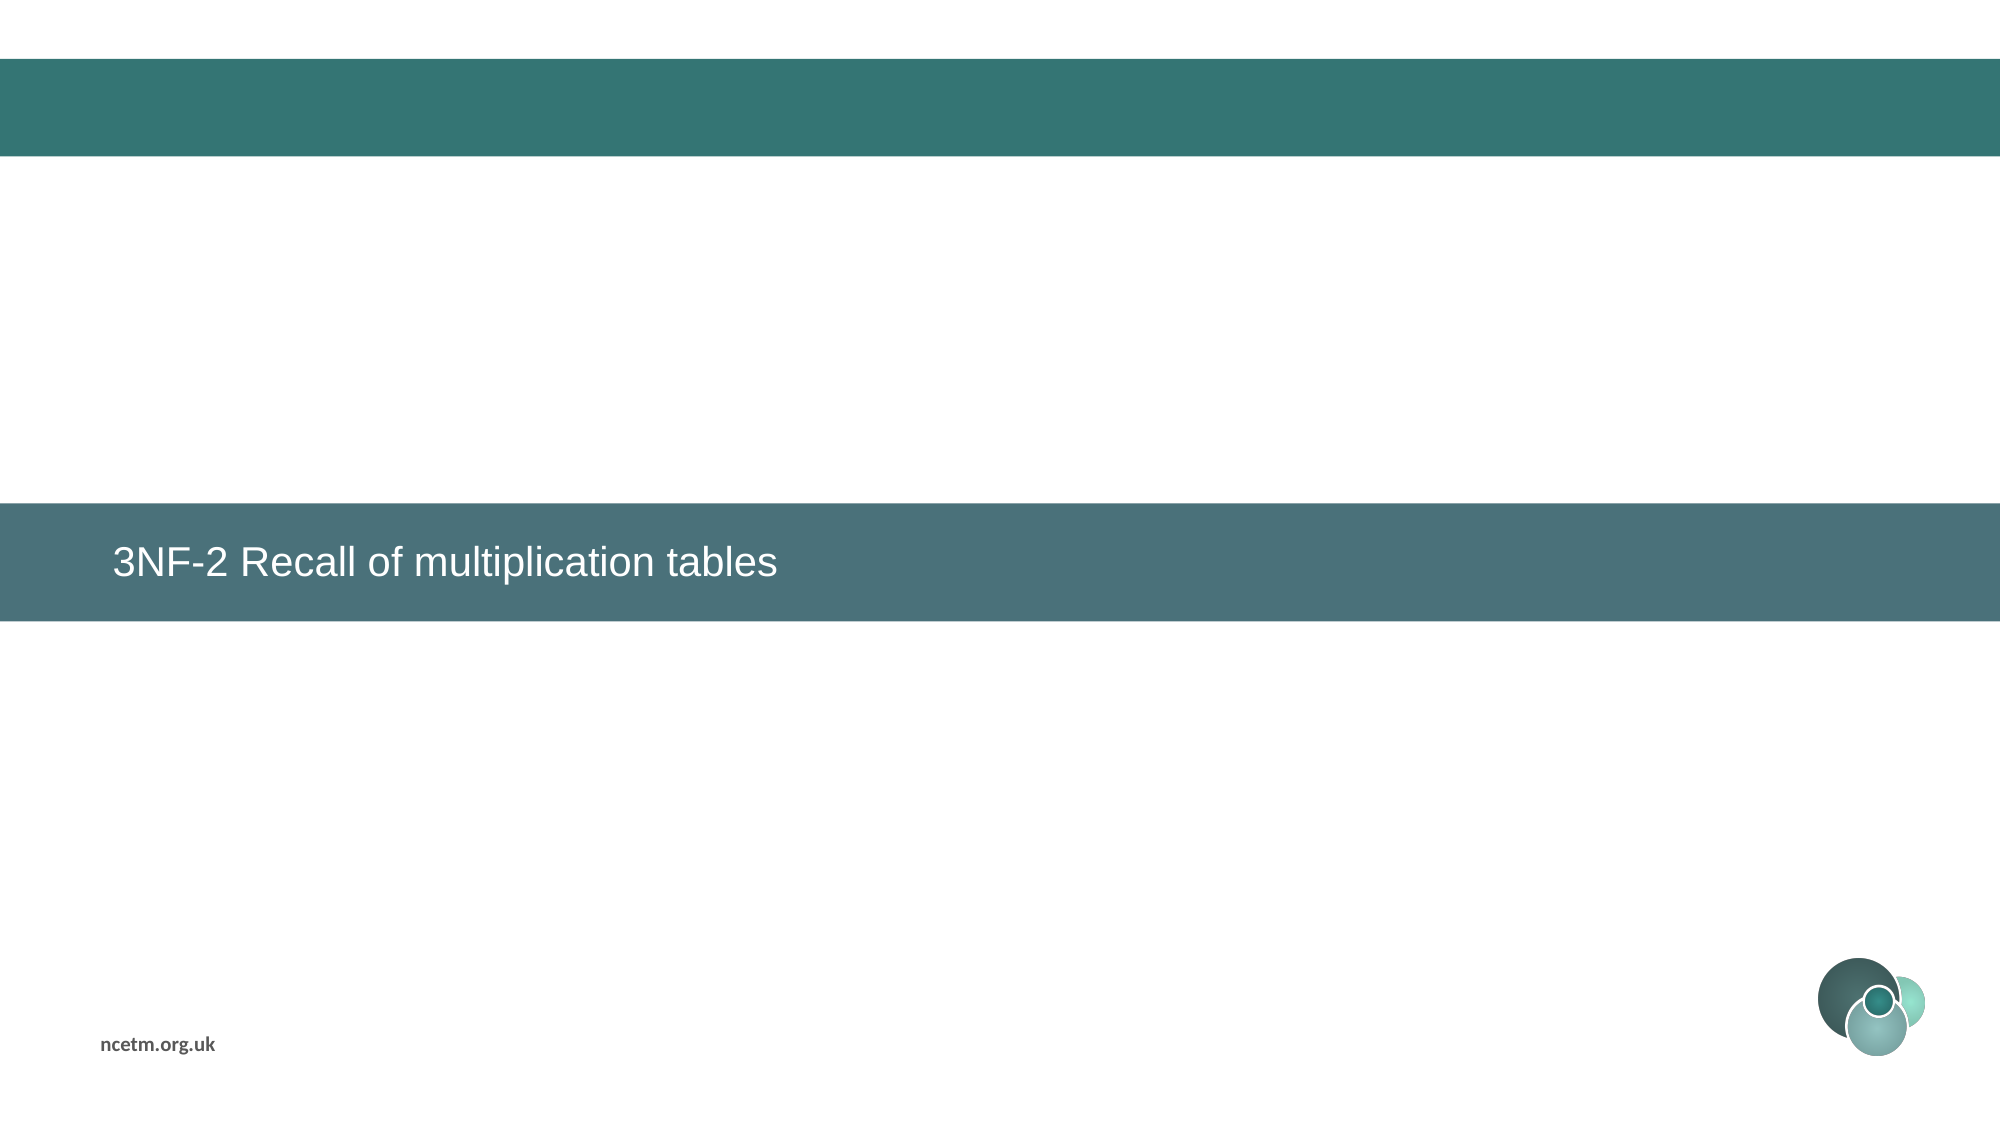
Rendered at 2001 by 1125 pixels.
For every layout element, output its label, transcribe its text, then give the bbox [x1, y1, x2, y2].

picture [1818, 958, 1925, 1056]
text_box [0, 503, 2000, 622]
text_box 3NF-2 Recall of multiplication tables [97, 527, 1945, 598]
